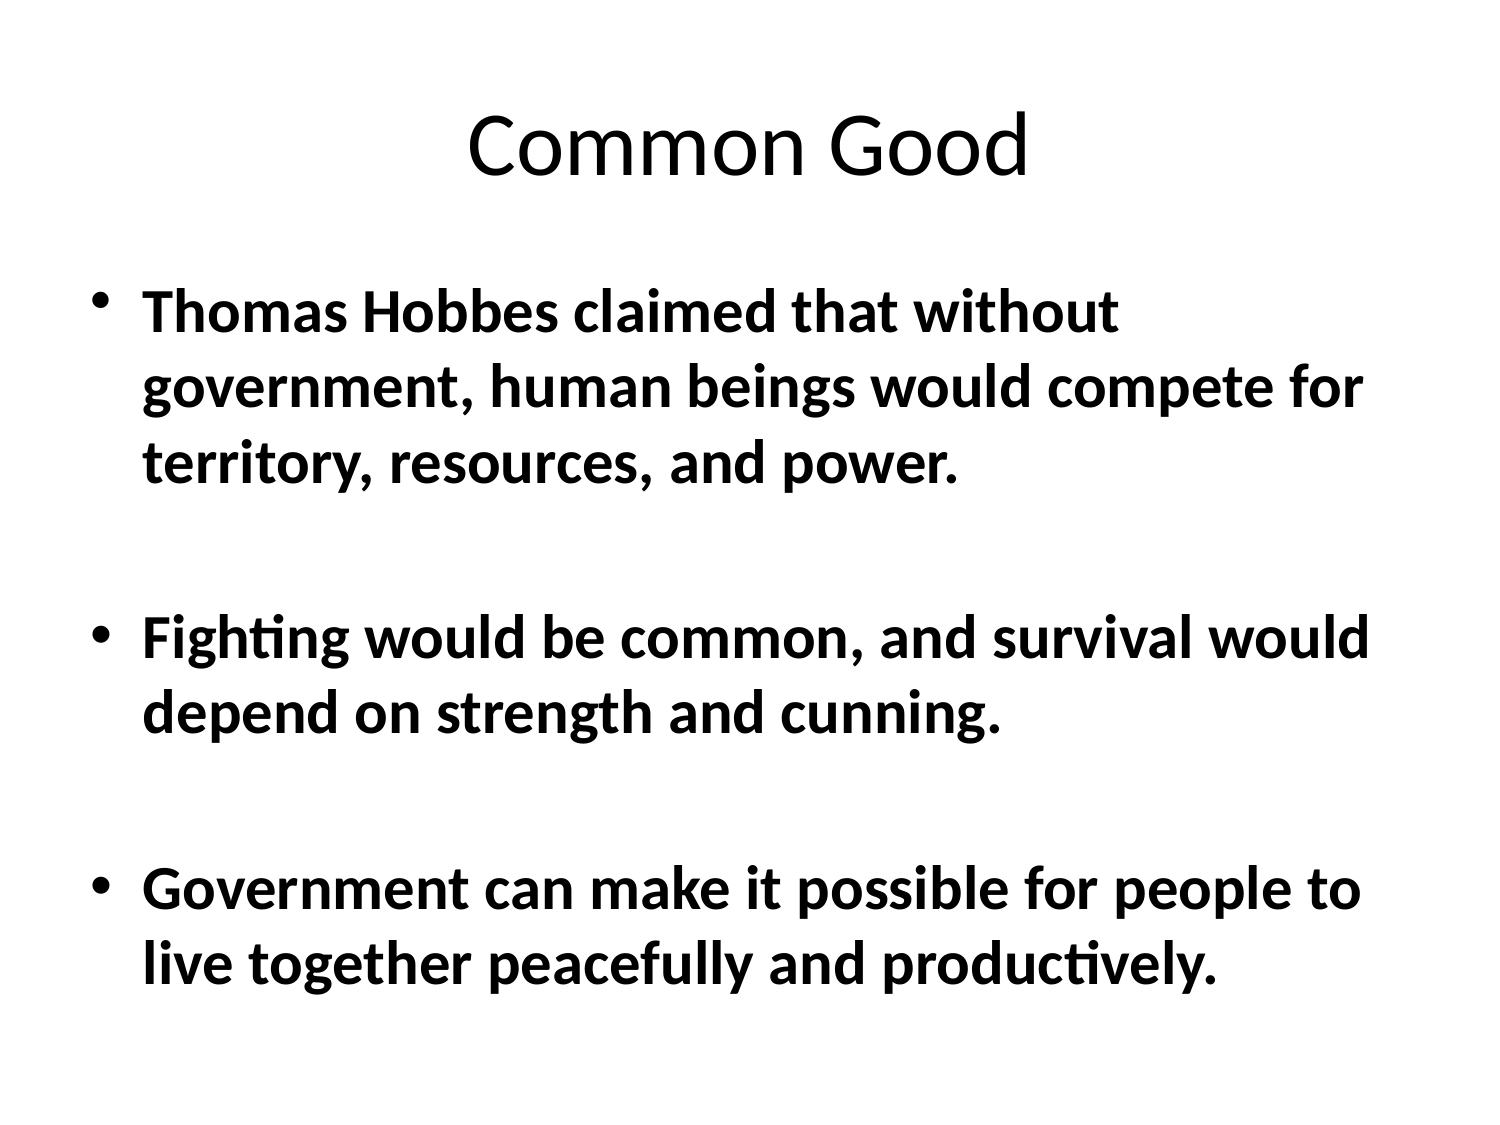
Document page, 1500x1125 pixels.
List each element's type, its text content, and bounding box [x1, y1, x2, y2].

list Thomas Hobbes claimed that without government, human beings would compete for territory, resources, and power. Fighting would be common, and survival would depend on strength and cunning. Government can make it possible for people to live together peacefully and productively. [75, 262, 1425, 1005]
title Common Good [75, 45, 1425, 233]
